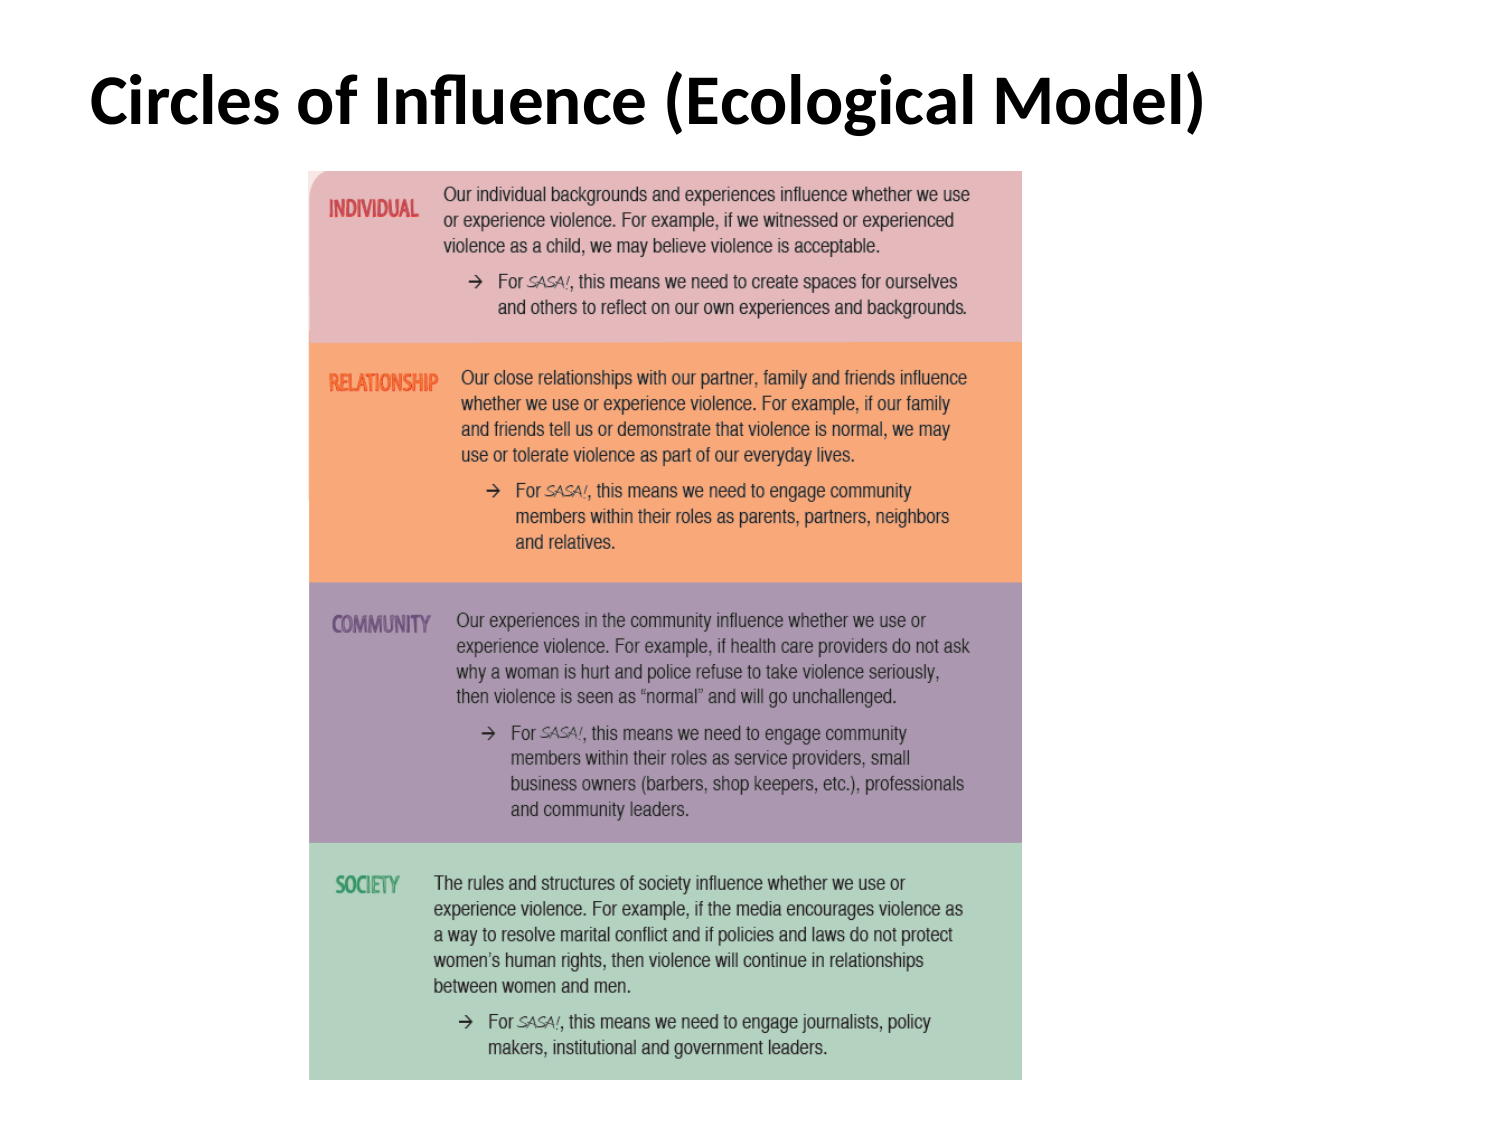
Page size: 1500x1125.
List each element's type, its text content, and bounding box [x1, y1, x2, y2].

title Circles of Influence (Ecological Model) [75, 45, 1425, 233]
picture [308, 170, 1022, 1081]
